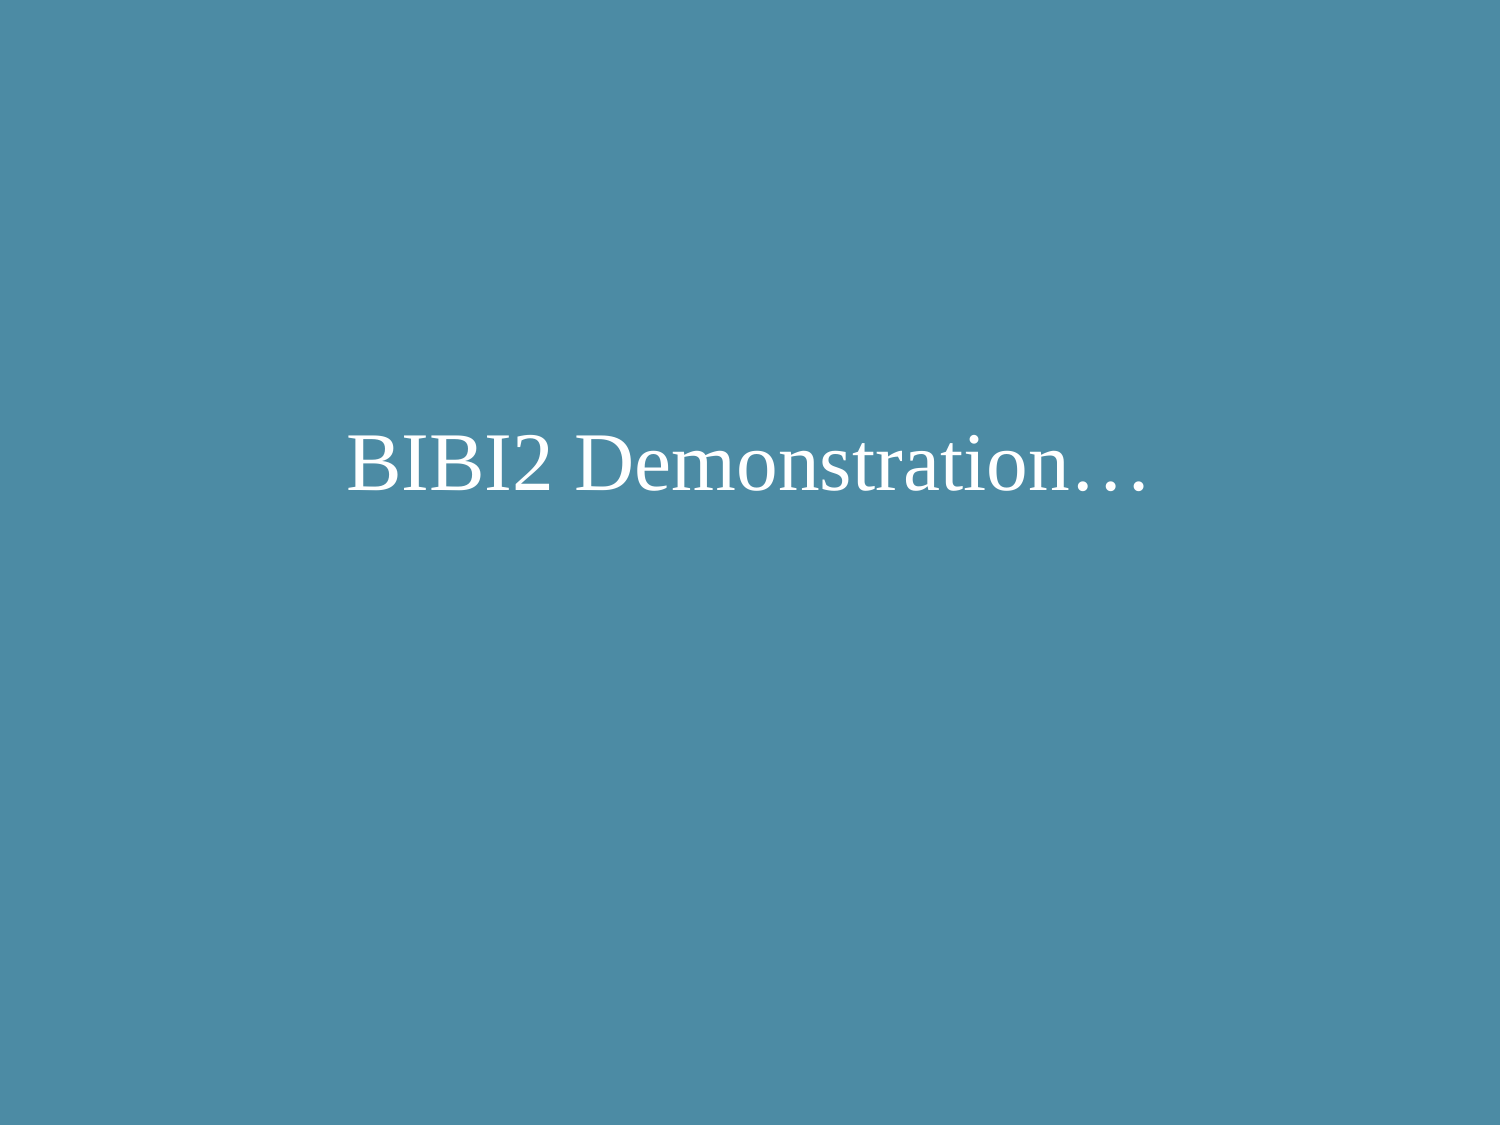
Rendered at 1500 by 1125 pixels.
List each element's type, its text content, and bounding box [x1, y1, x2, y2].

title BIBI2 Demonstration… [75, 399, 1425, 575]
